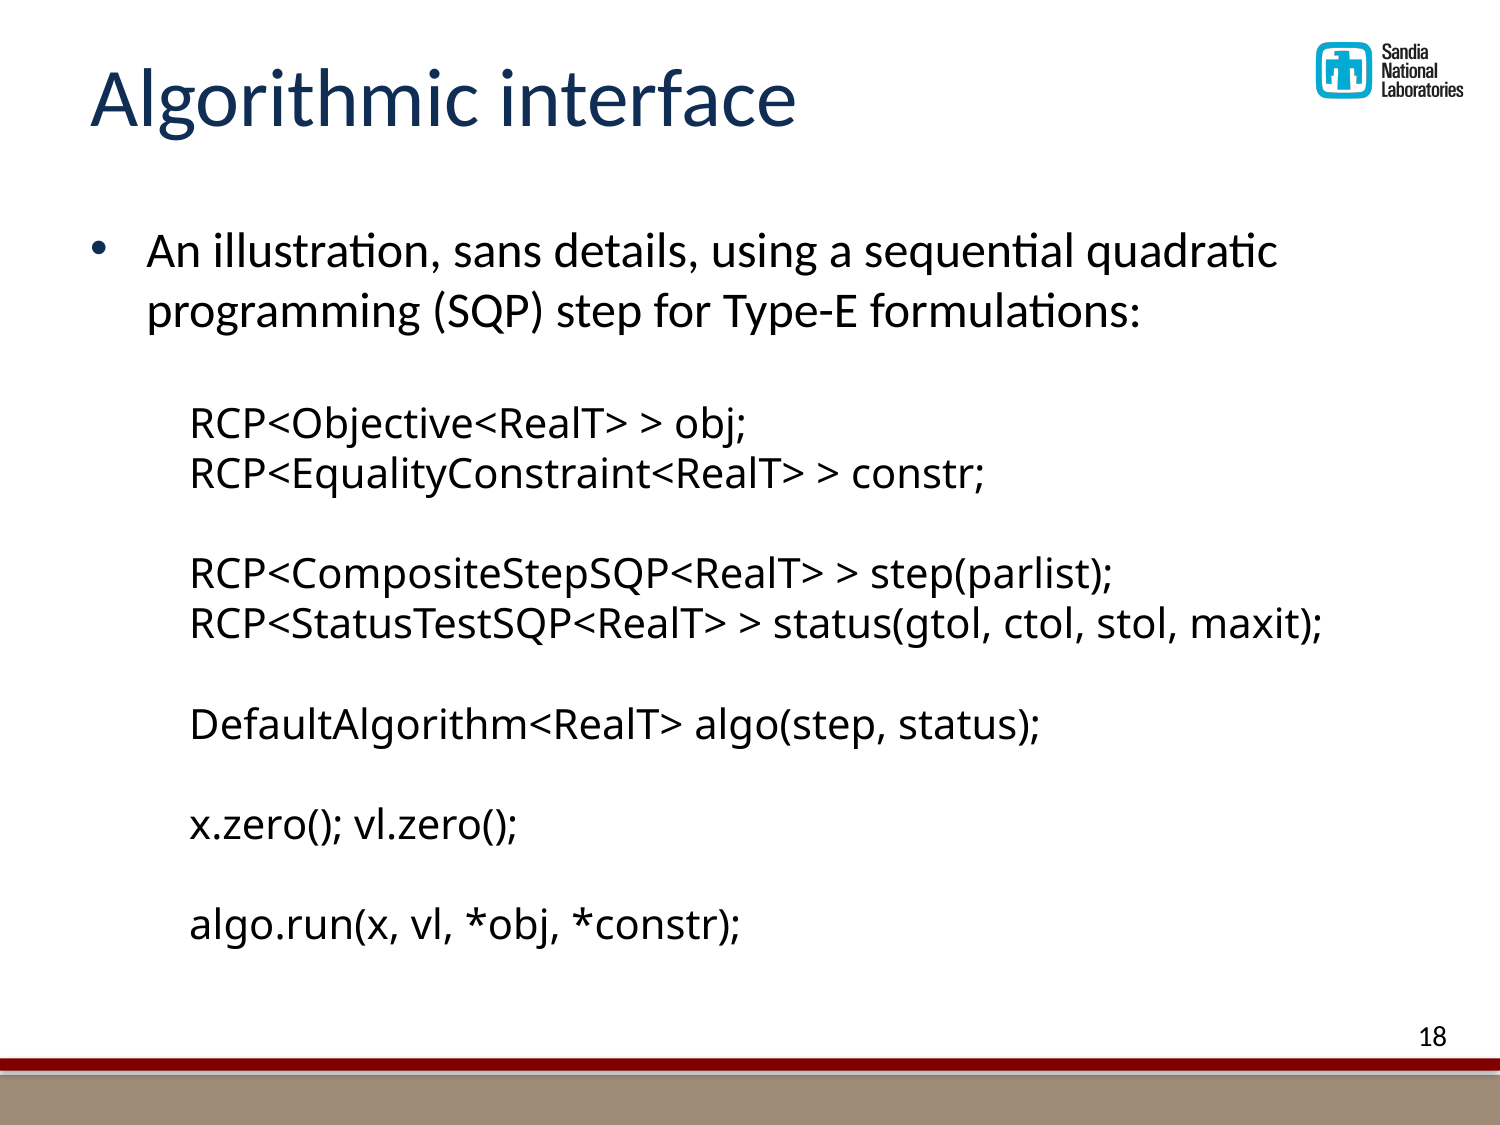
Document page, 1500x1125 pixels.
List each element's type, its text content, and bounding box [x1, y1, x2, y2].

title Algorithmic interface [74, 11, 1426, 175]
slide_number 18 [1362, 1009, 1463, 1072]
list An illustration, sans details, using a sequential quadratic programming (SQP) step for Type-E formulations: RCP<Objective<RealT> > obj; RCP<EqualityConstraint<RealT> > constr; RCP<CompositeStepSQP<RealT> > step(parlist); RCP<StatusTestSQP<RealT> > status(gtol, ctol, stol, maxit); DefaultAlgorithm<RealT> algo(step, status); x.zero(); vl.zero(); algo.run(x, vl, *obj, *constr); [74, 209, 1426, 1006]
picture [1426, 37, 1467, 105]
